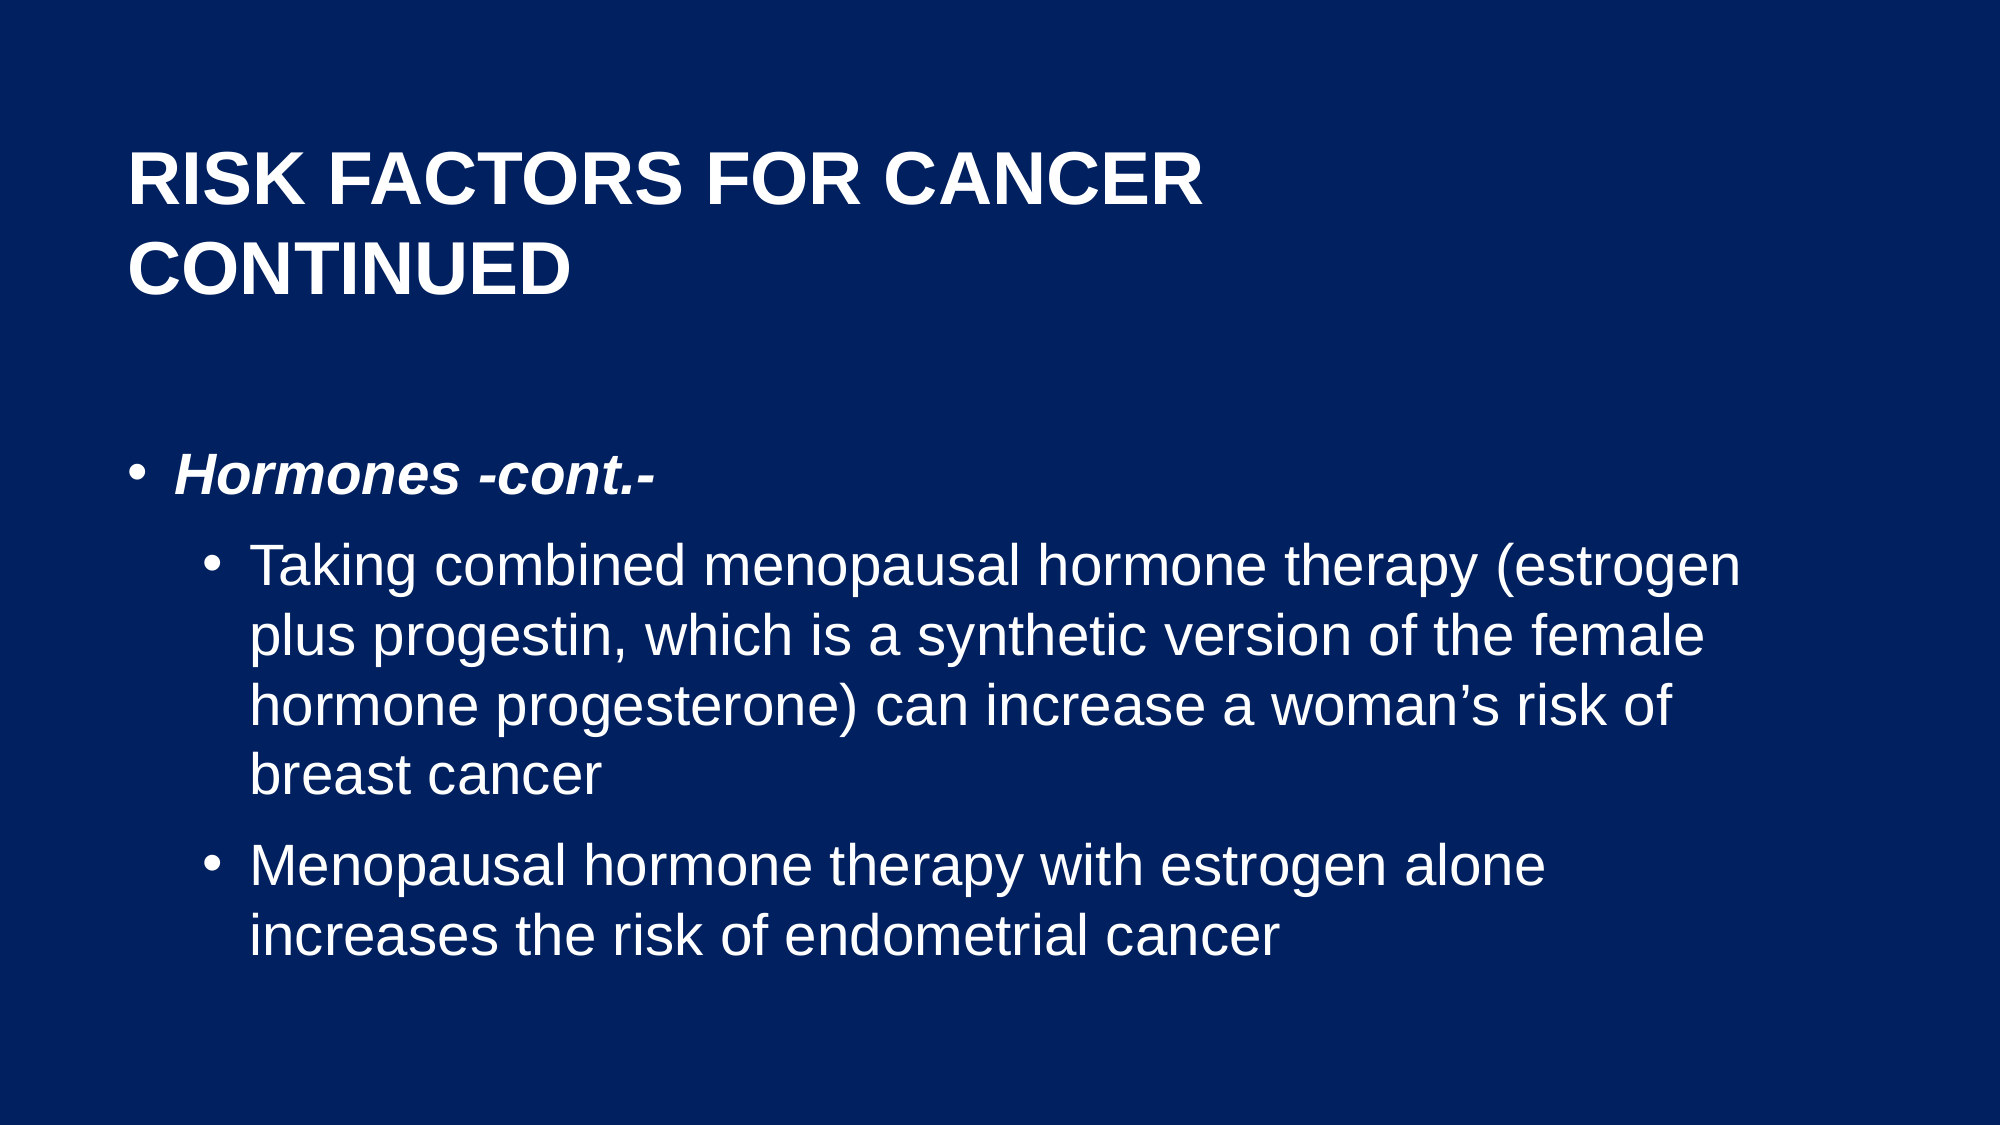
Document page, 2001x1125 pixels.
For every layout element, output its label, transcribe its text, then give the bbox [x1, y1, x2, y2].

list Hormones -cont.- Taking combined menopausal hormone therapy (estrogen plus progestin, which is a synthetic version of the female hormone progesterone) can increase a woman’s risk of breast cancer Menopausal hormone therapy with estrogen alone increases the risk of endometrial cancer [112, 351, 1775, 1053]
title Risk Factors for Cancer Continued [112, 99, 1775, 339]
